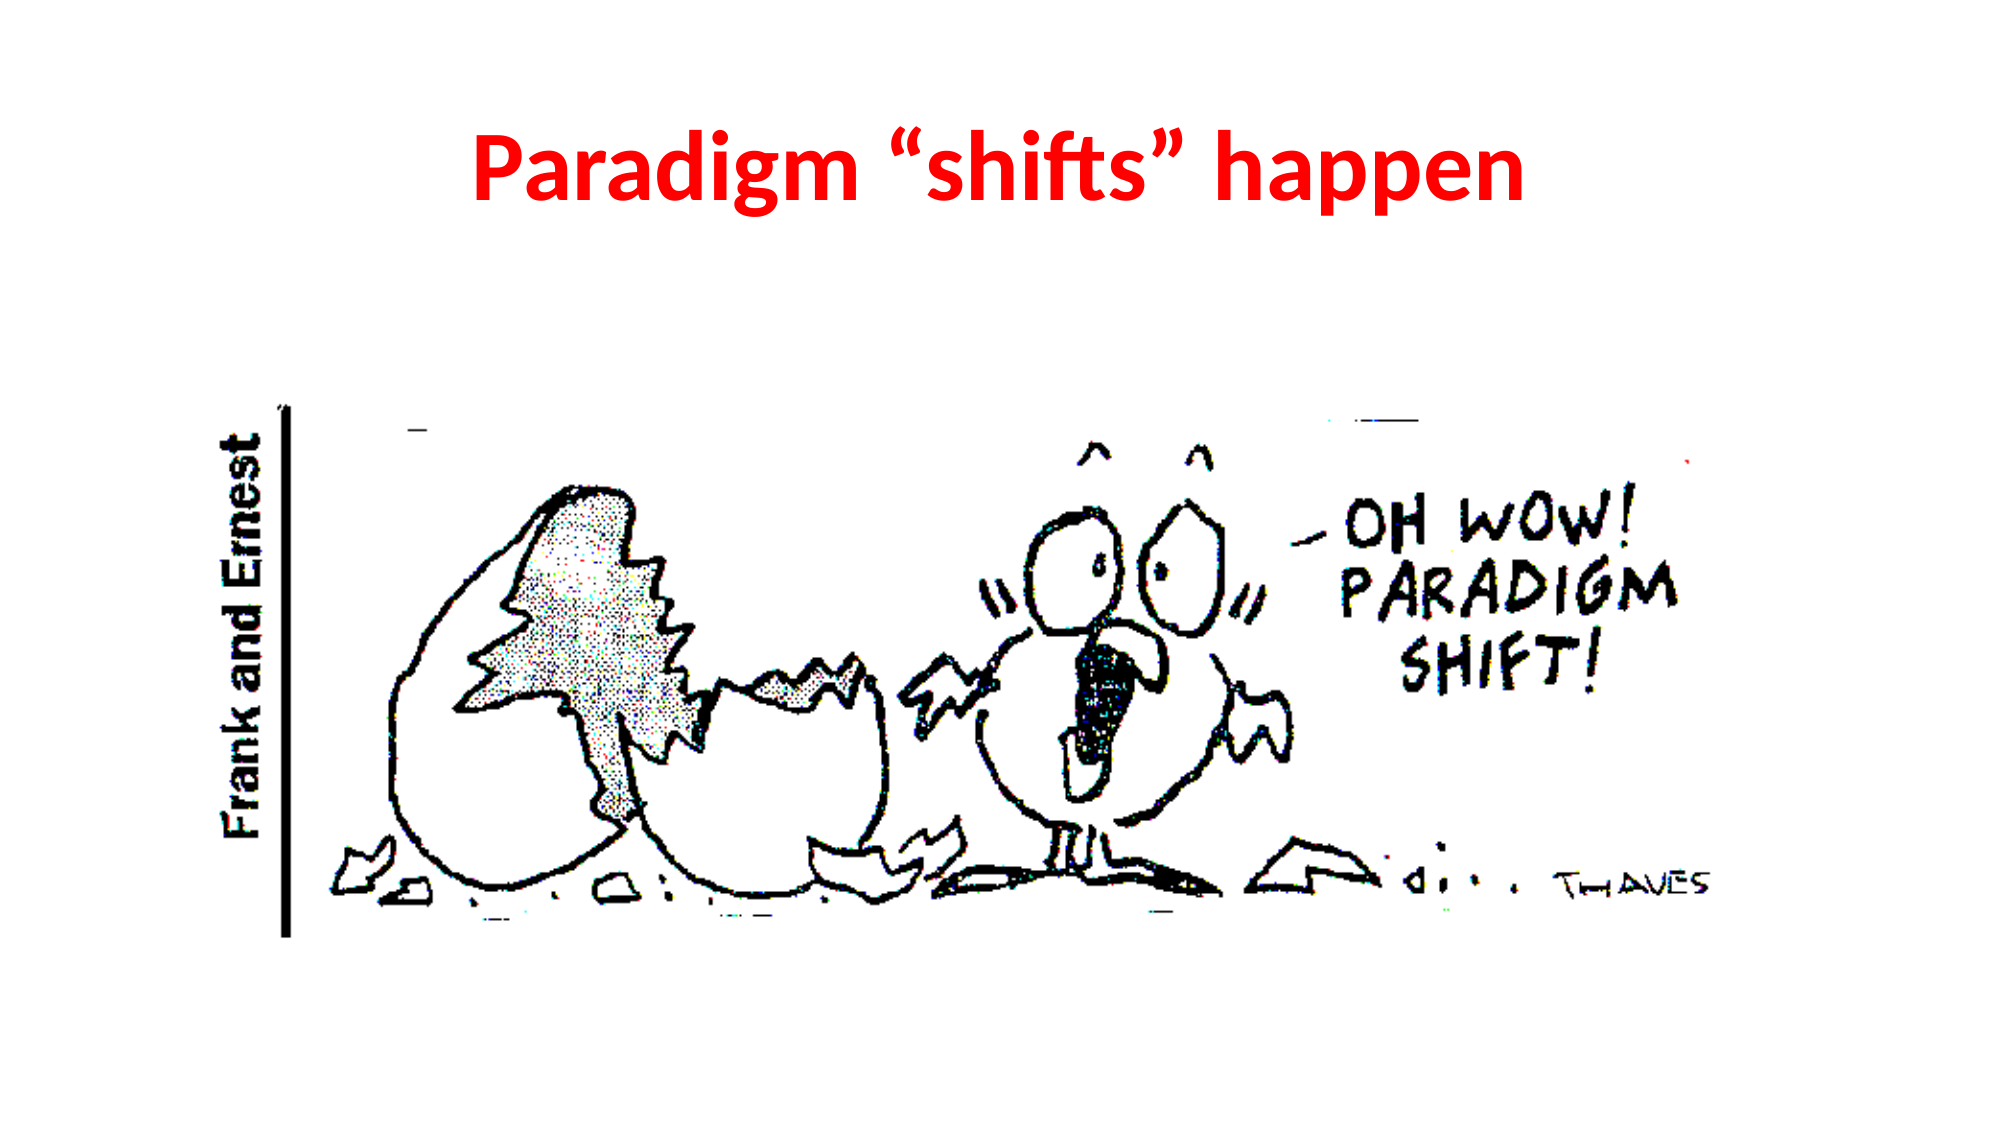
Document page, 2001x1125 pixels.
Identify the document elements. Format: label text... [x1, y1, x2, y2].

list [203, 399, 1743, 1080]
title Paradigm “shifts” happen [137, 59, 1863, 278]
